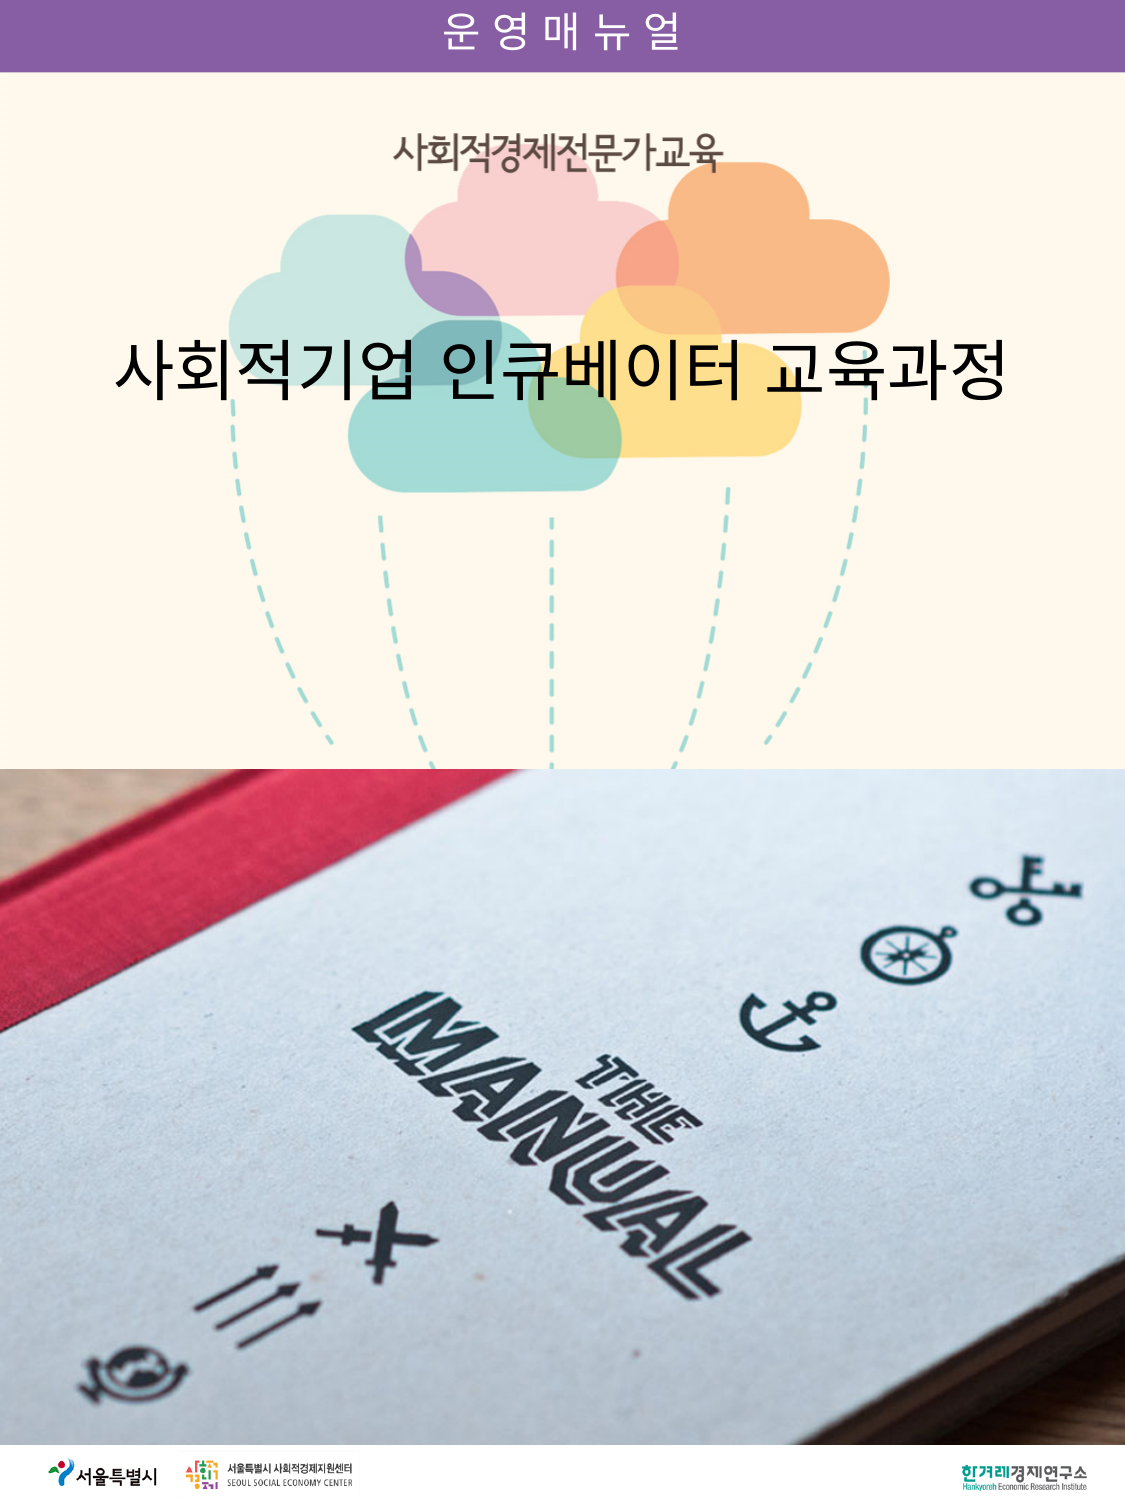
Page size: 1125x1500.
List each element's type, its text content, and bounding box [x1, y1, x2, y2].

picture [48, 1457, 157, 1486]
picture [178, 1451, 360, 1499]
picture [962, 1465, 1087, 1491]
list 사회적기업 인큐베이터 교육과정 [38, 312, 1087, 435]
picture [0, 73, 1125, 1445]
